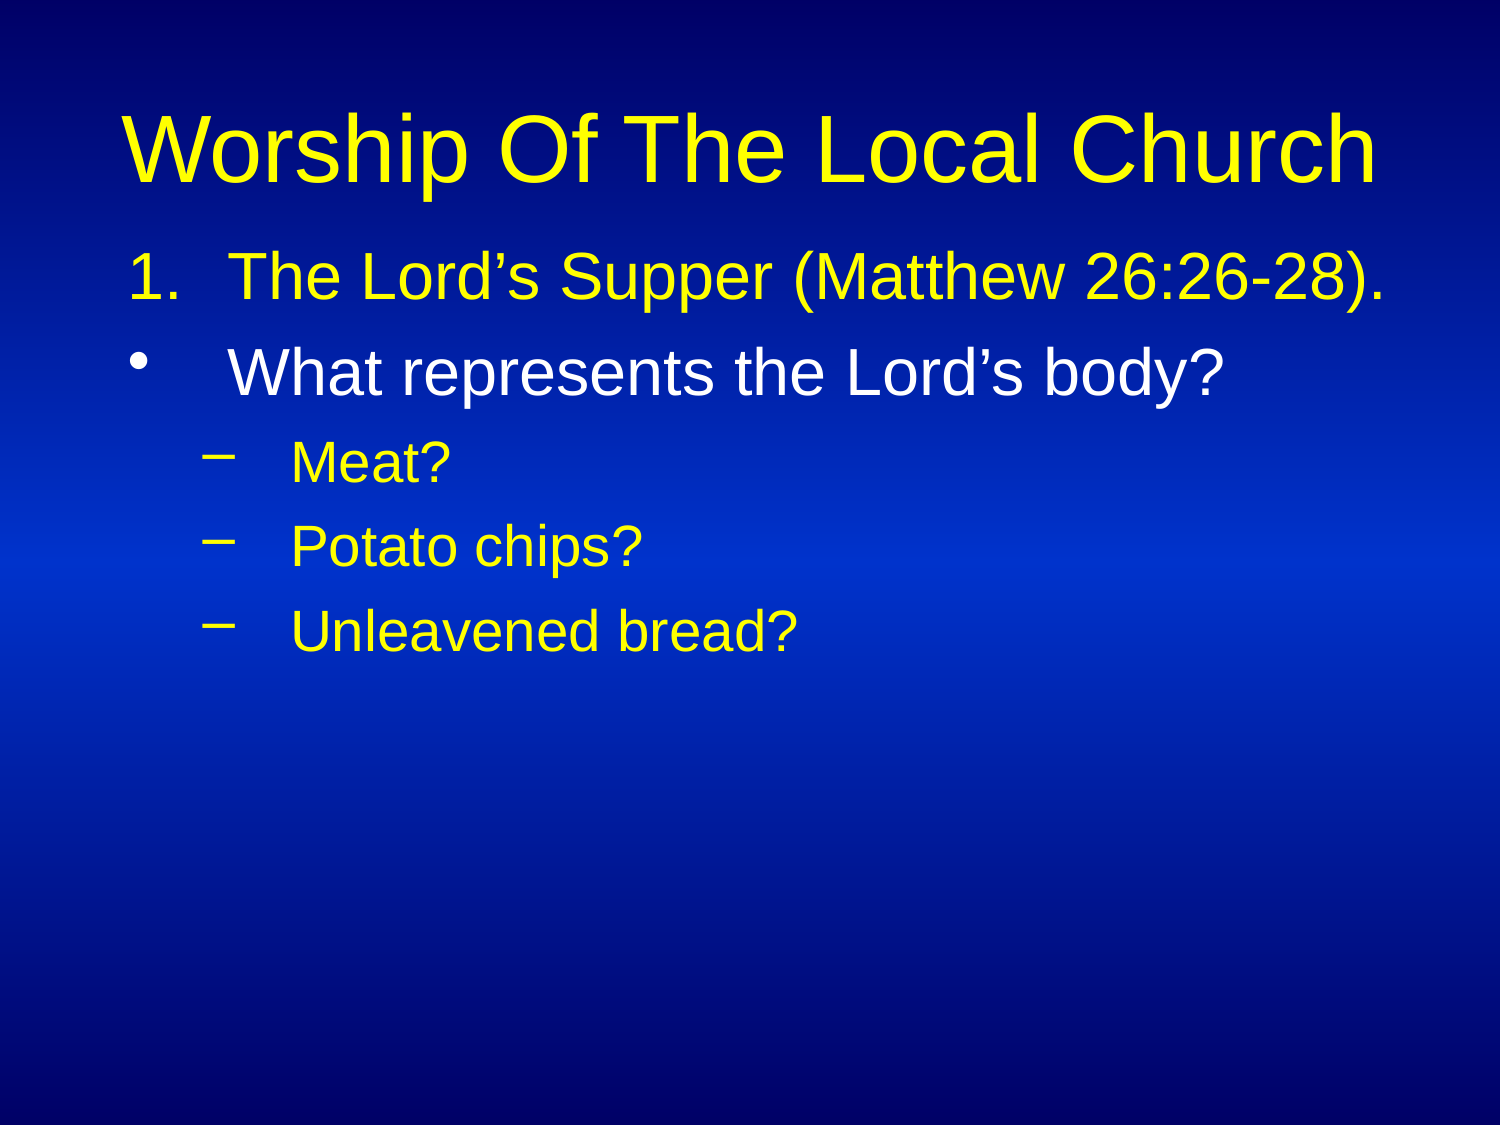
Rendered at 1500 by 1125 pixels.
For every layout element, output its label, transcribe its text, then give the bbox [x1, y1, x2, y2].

list The Lord’s Supper (Matthew 26:26-28). What represents the Lord’s body? Meat? Potato chips? Unleavened bread? [112, 224, 1463, 1125]
title Worship Of The Local Church [37, 50, 1463, 238]
